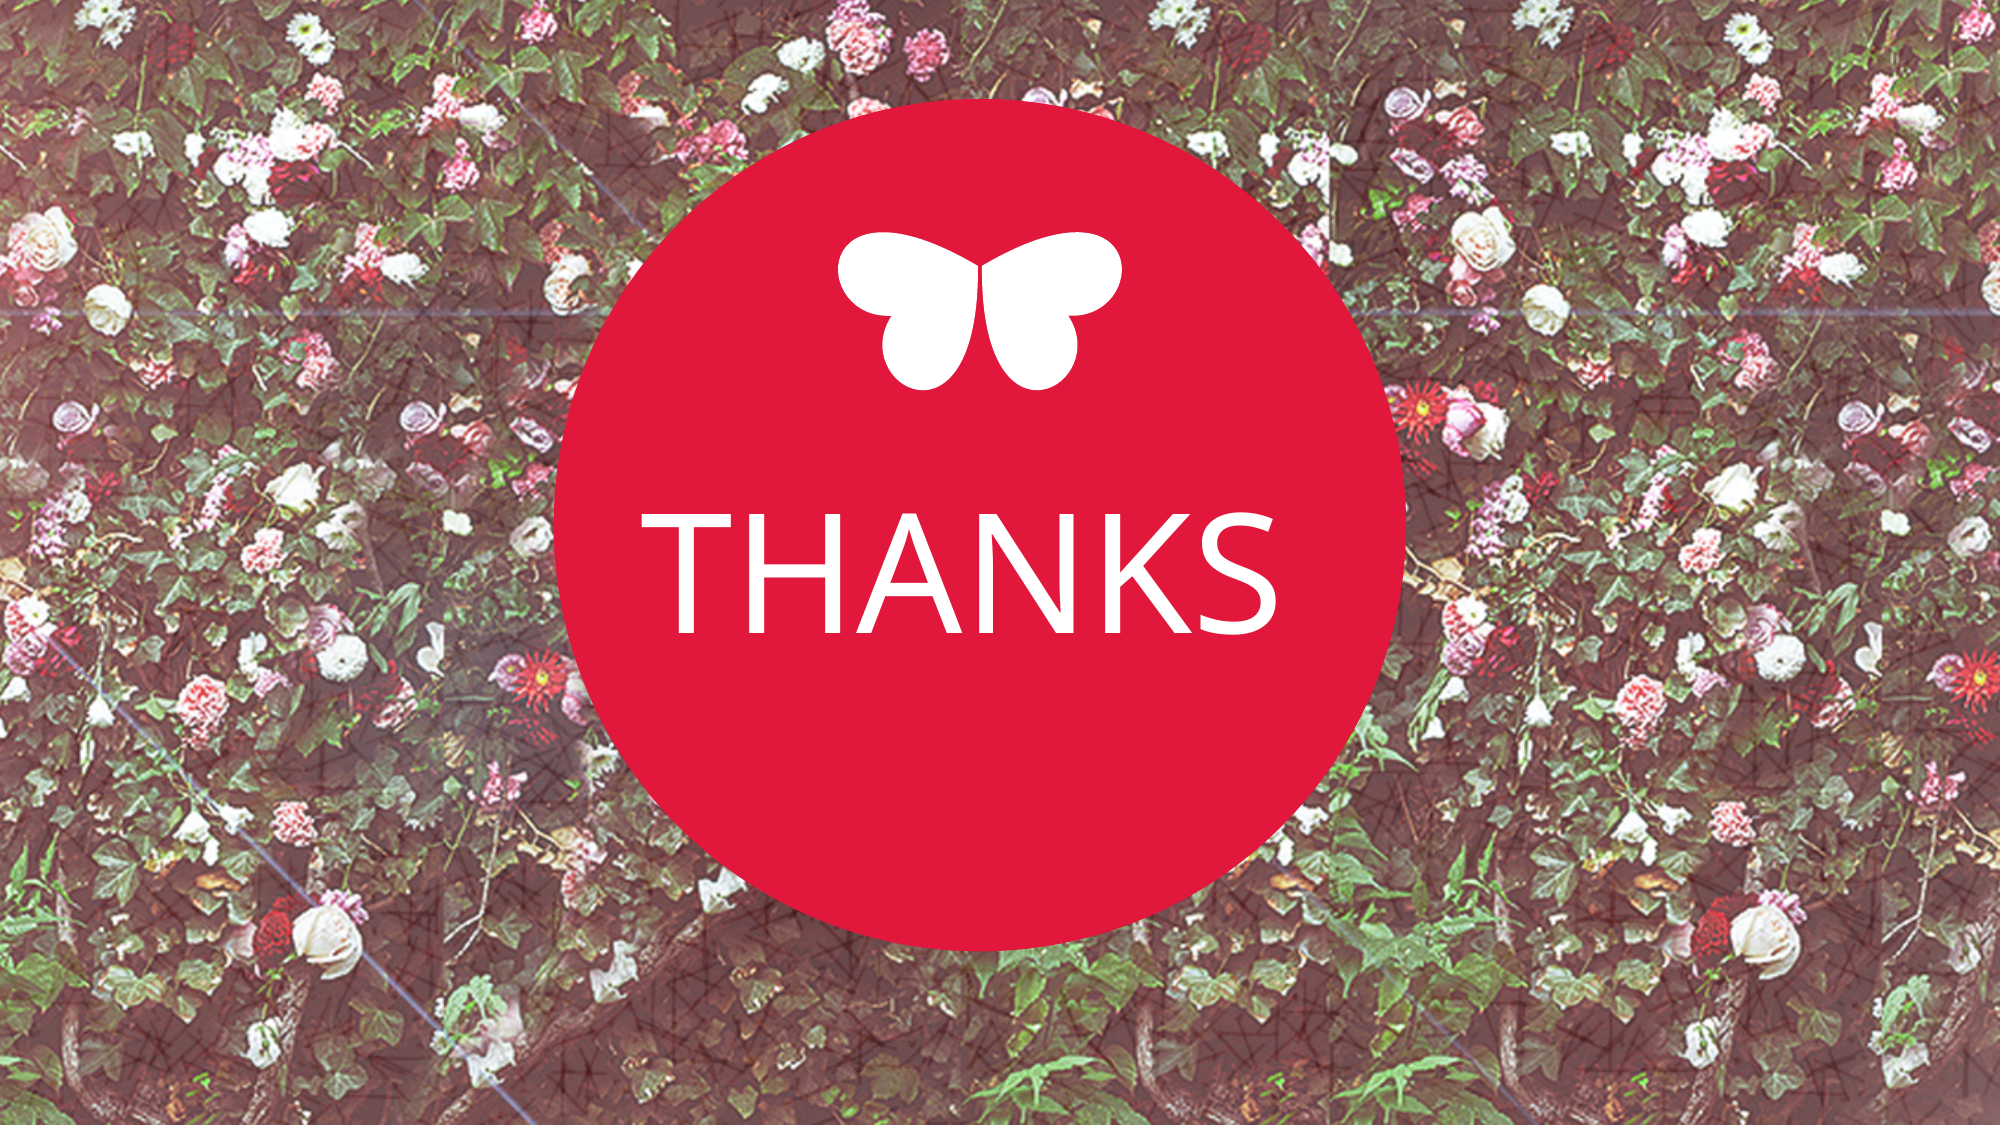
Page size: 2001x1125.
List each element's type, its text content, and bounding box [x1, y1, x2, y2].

picture [0, 0, 2000, 1125]
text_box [857, 215, 1103, 382]
text_box [552, 97, 1408, 953]
text_box THANKS [625, 459, 1300, 675]
